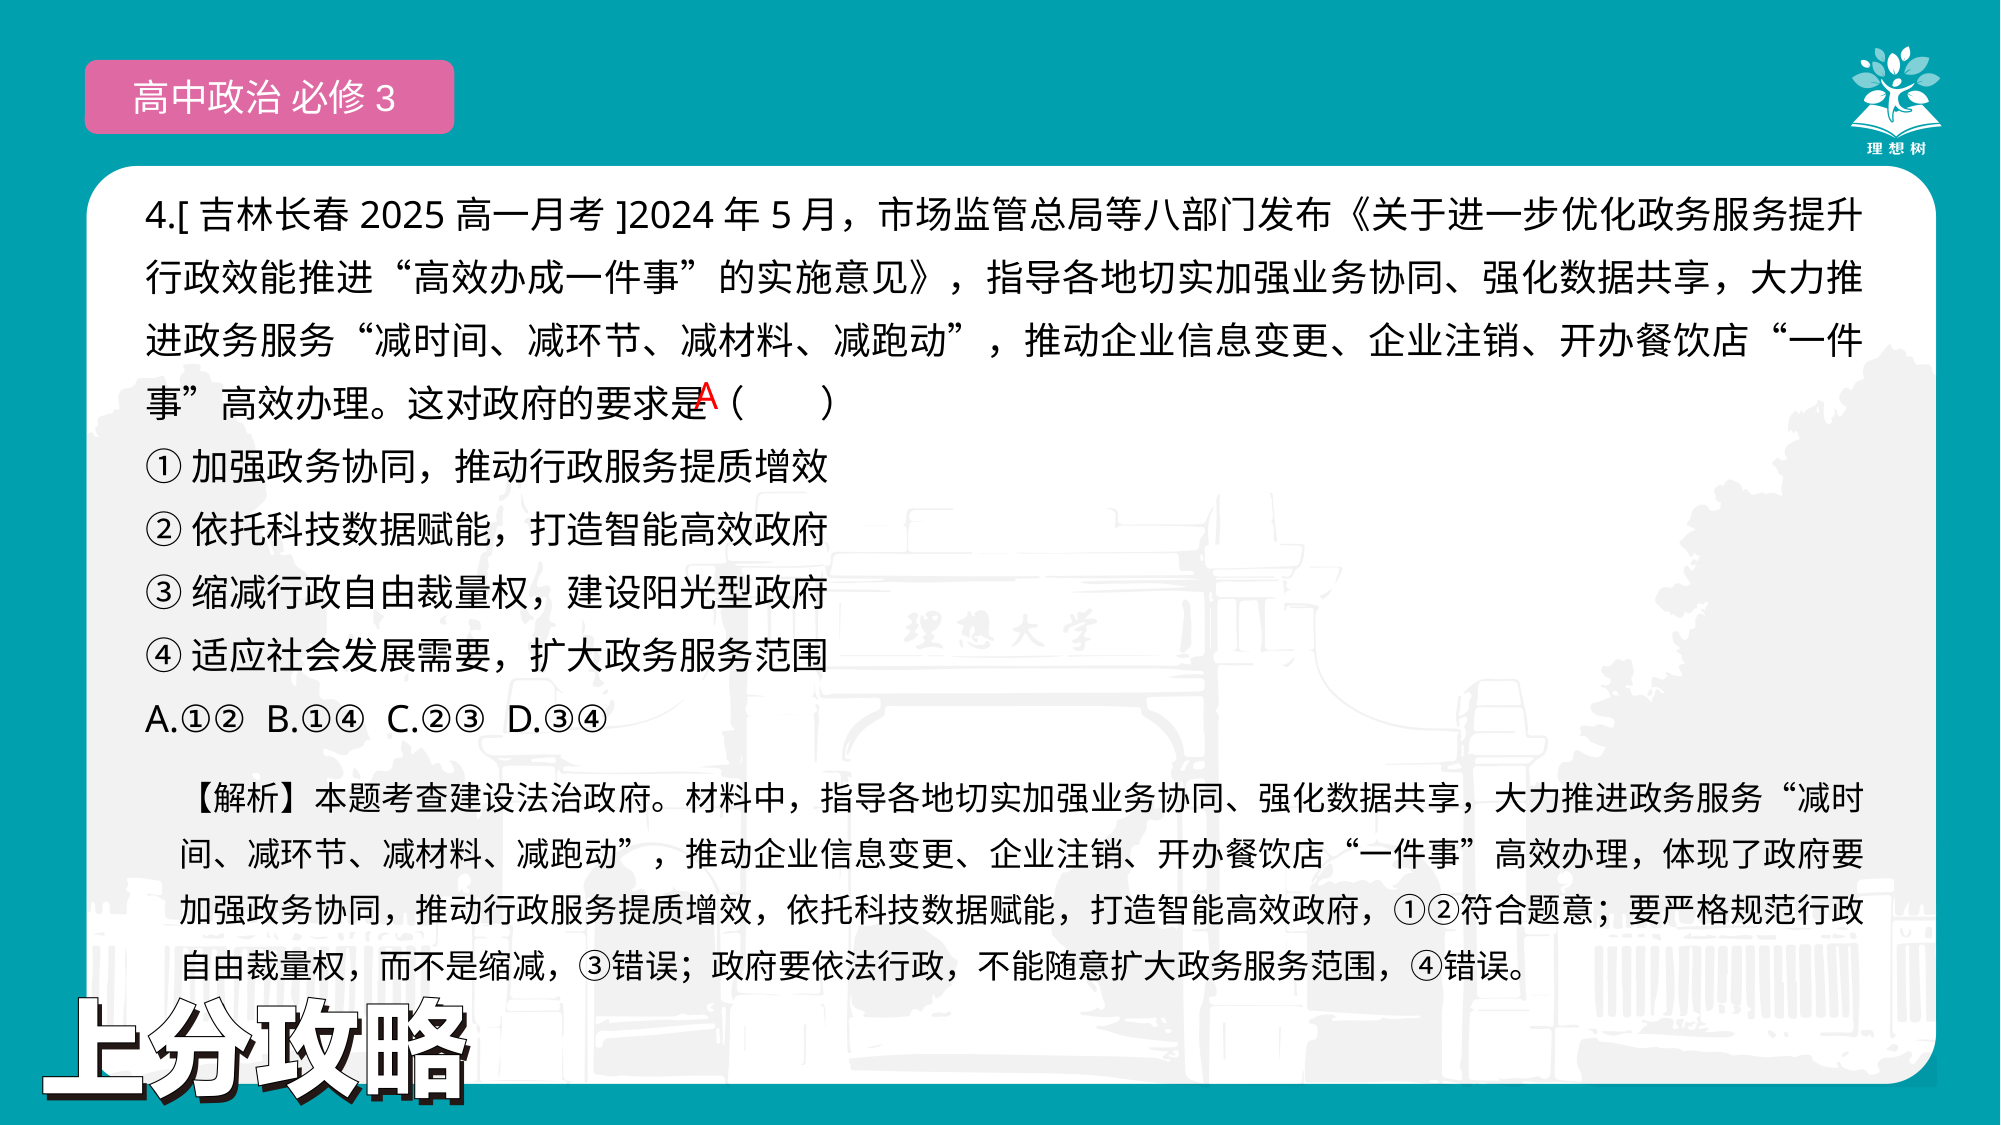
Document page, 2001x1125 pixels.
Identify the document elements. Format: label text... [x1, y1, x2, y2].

text_box 4.[吉林长春2025高一月考]2024年5月，市场监管总局等八部门发布《关于进一步优化政务服务提升行政效能推进“高效办成一件事”的实施意见》，指导各地切实加强业务协同、强化数据共享，大力推进政务服务“减时间、减环节、减材料、减跑动”，推动企业信息变更、企业注销、开办餐饮店“一件事”高效办理。这对政府的要求是（ ） ①加强政务协同，推动行政服务提质增效 ②依托科技数据赋能，打造智能高效政府 ③缩减行政自由裁量权，建设阳光型政府 ④适应社会发展需要，扩大政务服务范围 A.①② B.①④ C.②③ D.③④ [130, 166, 1880, 748]
text_box 高中政治 必修3 [83, 58, 456, 135]
picture [0, 0, 2001, 1125]
text_box 【解析】本题考查建设法治政府。材料中，指导各地切实加强业务协同、强化数据共享，大力推进政务服务“减时间、减环节、减材料、减跑动”，推动企业信息变更、企业注销、开办餐饮店“一件事”高效办理，体现了政府要加强政务协同，推动行政服务提质增效，依托科技数据赋能，打造智能高效政府，①②符合题意；要严格规范行政自由裁量权，而不是缩减，③错误；政府要依法行政，不能随意扩大政务服务范围，④错误。 [165, 752, 1880, 1061]
text_box A [669, 341, 787, 424]
